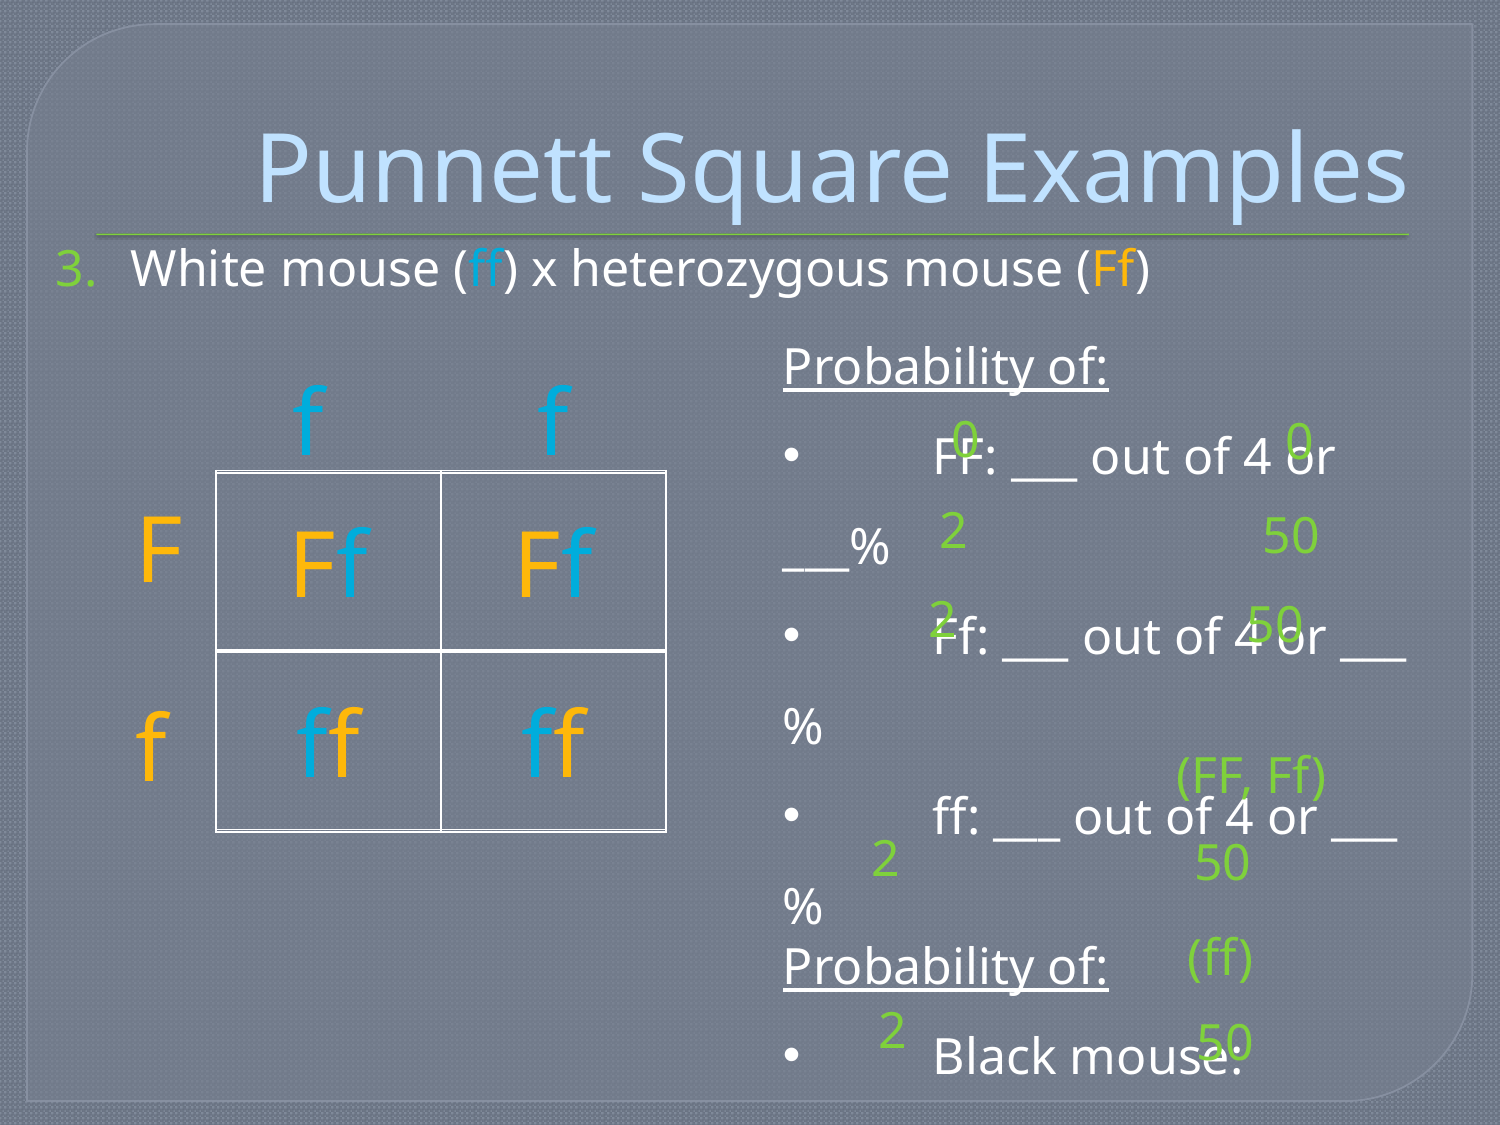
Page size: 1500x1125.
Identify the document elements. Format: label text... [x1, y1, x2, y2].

text_box (FF, Ff) [1161, 735, 1342, 811]
table_cell ff [442, 653, 665, 831]
text_box F f [96, 482, 216, 808]
text_box 0 [936, 399, 1071, 475]
text_box Probability of: FF: ___ out of 4 or ___% Ff: ___ out of 4 or ___% ff: ___ out of 4 or ___% Probability of: Black mouse: ___ out of 4 or ___% White mouse: ___ out of 4 or ___% [768, 327, 1425, 1125]
table_cell ff [217, 653, 440, 831]
text_box 0 [1270, 402, 1405, 477]
title Punnett Square Examples [75, 41, 1425, 229]
text_box 50 [1181, 1002, 1316, 1078]
text_box 50 [1179, 823, 1314, 899]
text_box 50 [1231, 584, 1366, 660]
table_header Ff [442, 474, 665, 651]
list White mouse (ff) x heterozygous mouse (Ff) [40, 229, 1466, 1013]
text_box f f [254, 356, 621, 482]
table_header Ff [217, 474, 440, 651]
text_box 2 [863, 991, 998, 1067]
text_box 50 [1247, 496, 1382, 571]
text_box 2 [856, 818, 991, 894]
text_box 2 [924, 491, 1060, 567]
text_box (ff) [1172, 918, 1269, 993]
text_box 2 [913, 580, 1048, 655]
